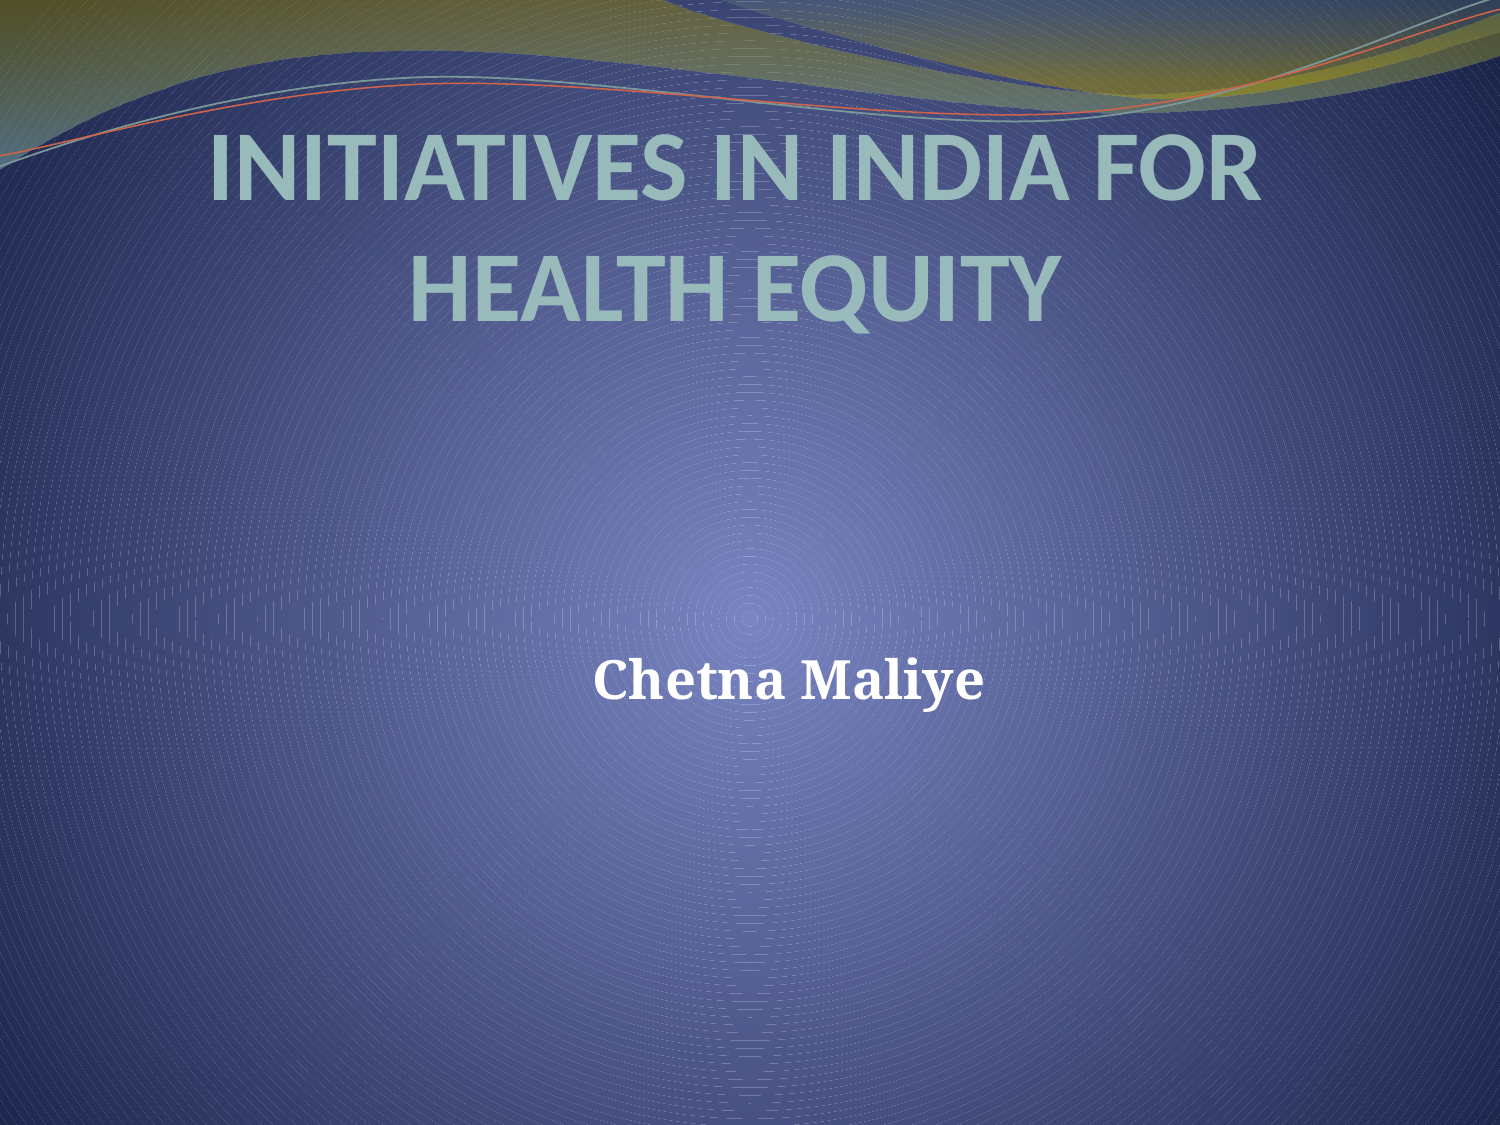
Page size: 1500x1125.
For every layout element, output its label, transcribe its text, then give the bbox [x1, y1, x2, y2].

title INITIATIVES IN INDIA FOR HEALTH EQUITY [99, 99, 1375, 342]
subtitle Chetna Maliye [225, 637, 1350, 925]
